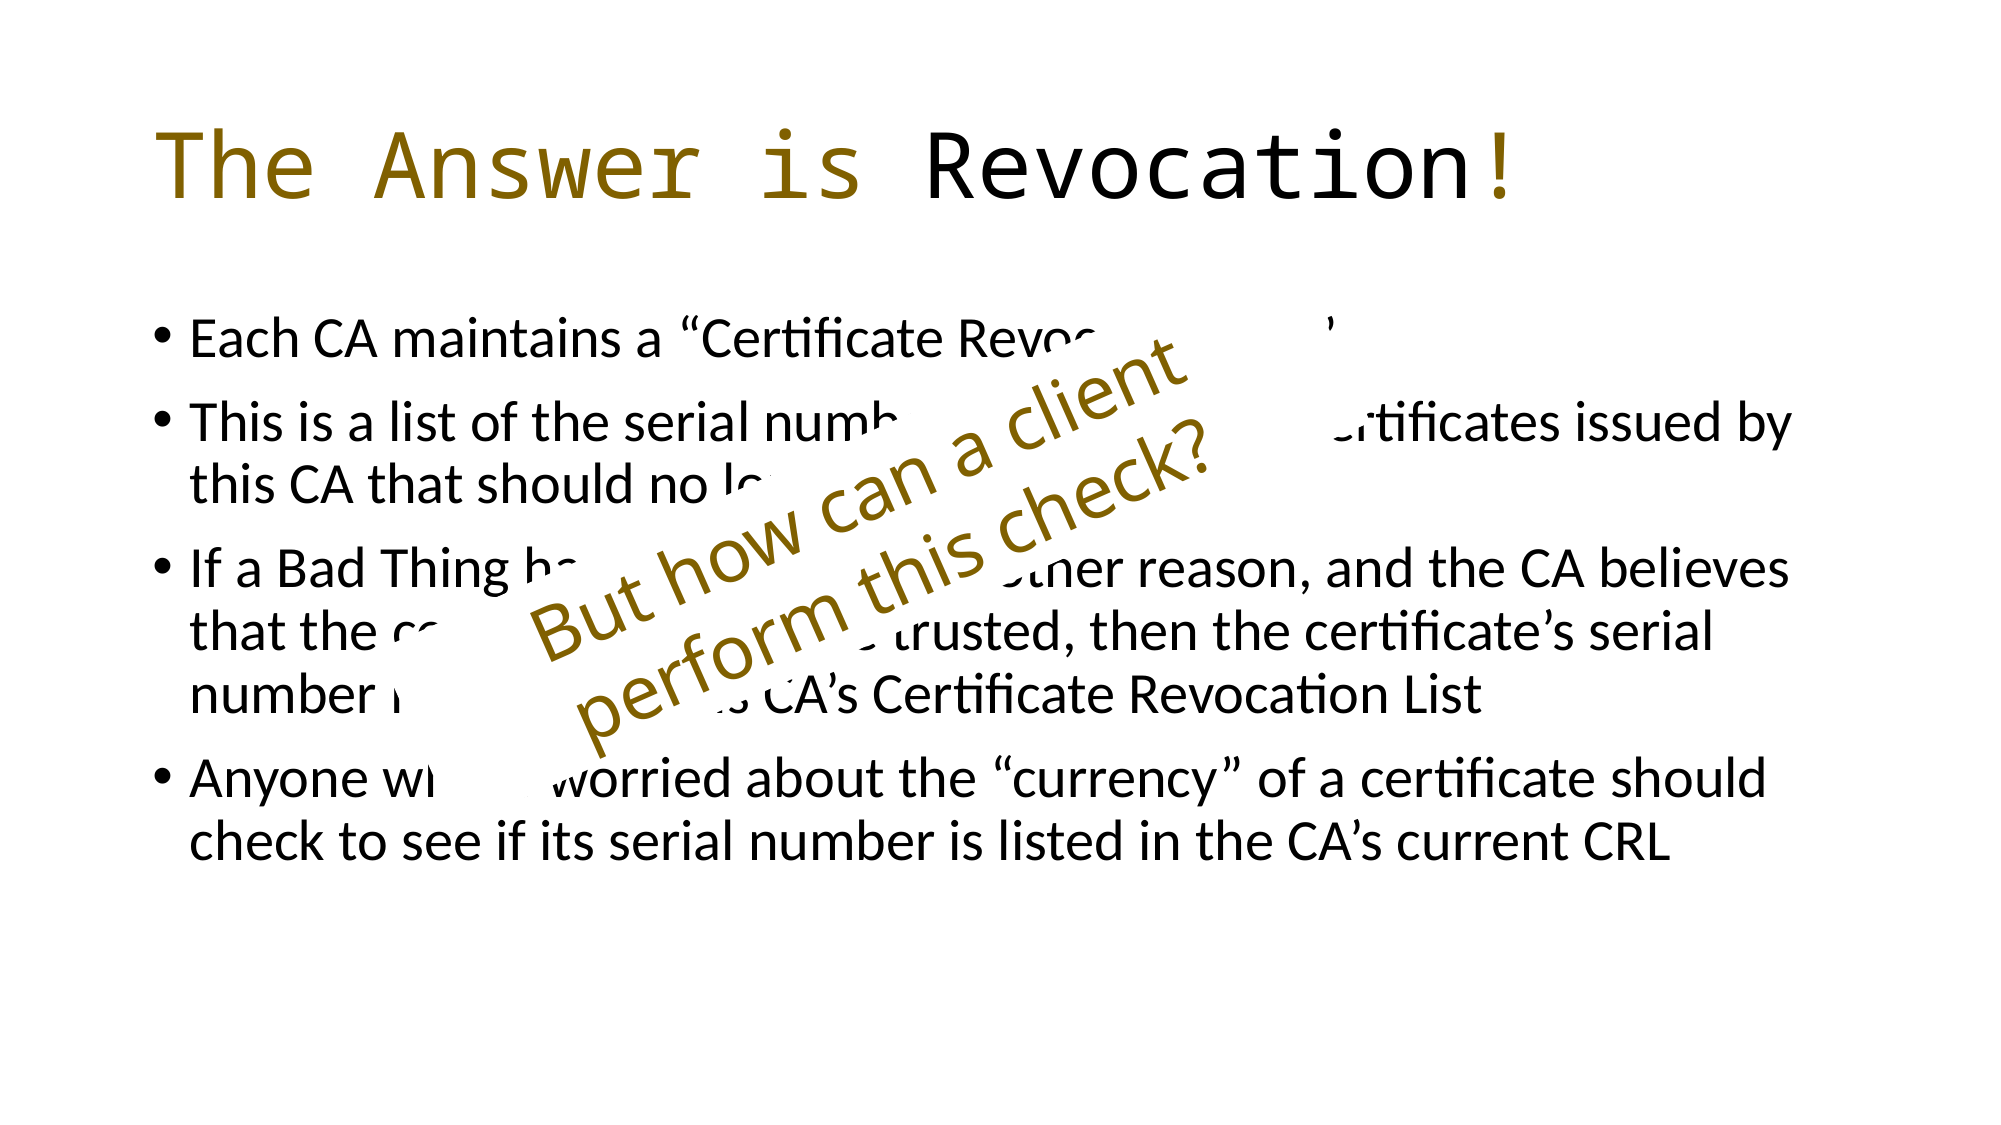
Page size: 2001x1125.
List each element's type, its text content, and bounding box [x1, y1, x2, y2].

title The Answer is Revocation! [137, 59, 1863, 278]
text_box But how can a client perform this check? [377, 244, 1371, 829]
list Each CA maintains a “Certificate Revocation List” This is a list of the serial numbers of all current certificates issued by this CA that should no longer be trusted If a Bad Thing happens, or for any other reason, and the CA believes that the certificate cannot be trusted, then the certificate’s serial number is added to this CA’s Certificate Revocation List Anyone who is worried about the “currency” of a certificate should check to see if its serial number is listed in the CA’s current CRL [137, 299, 1863, 1014]
